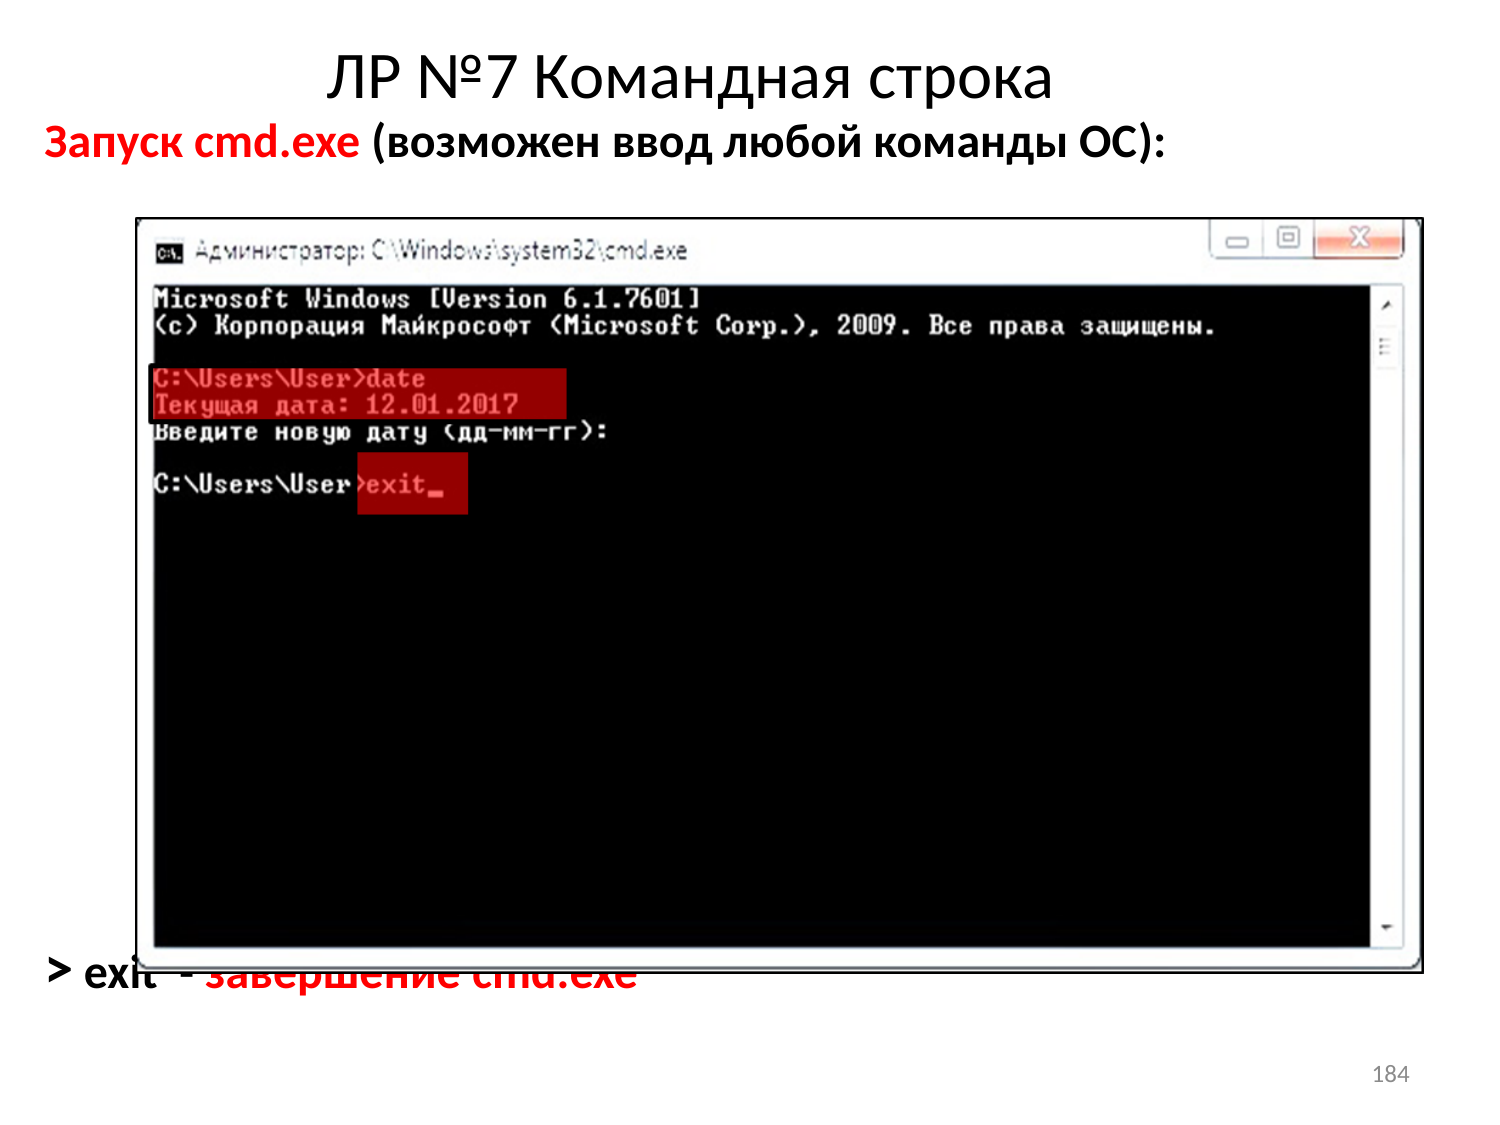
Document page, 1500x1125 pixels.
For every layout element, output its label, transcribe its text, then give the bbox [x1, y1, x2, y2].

slide_number 184 [1074, 1042, 1425, 1103]
text_box Запуск cmd.exe (возможен ввод любой команды ОС): > exit - завершение cmd.exe [29, 101, 1453, 197]
picture [135, 217, 1424, 974]
title ЛР №7 Командная строка [135, 19, 1247, 101]
